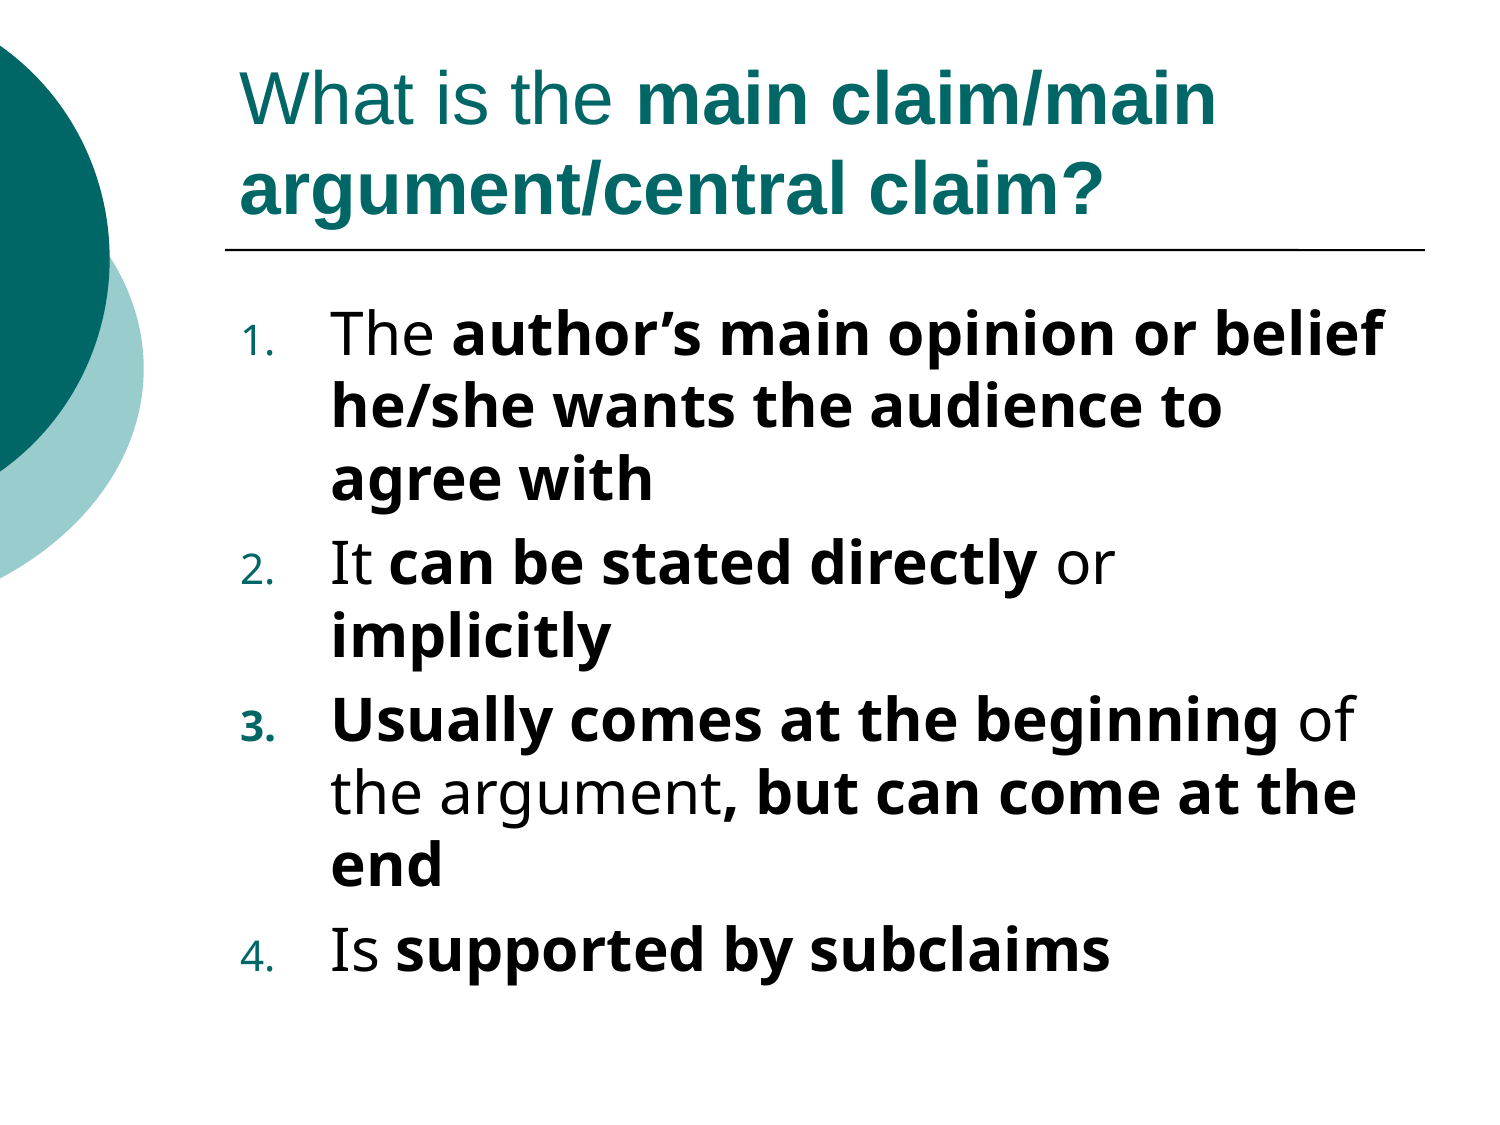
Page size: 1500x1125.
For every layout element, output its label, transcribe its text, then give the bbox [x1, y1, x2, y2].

title What is the main claim/main argument/central claim? [224, 49, 1425, 238]
list The author’s main opinion or belief he/she wants the audience to agree with It can be stated directly or implicitly Usually comes at the beginning of the argument, but can come at the end Is supported by subclaims [224, 287, 1425, 1076]
